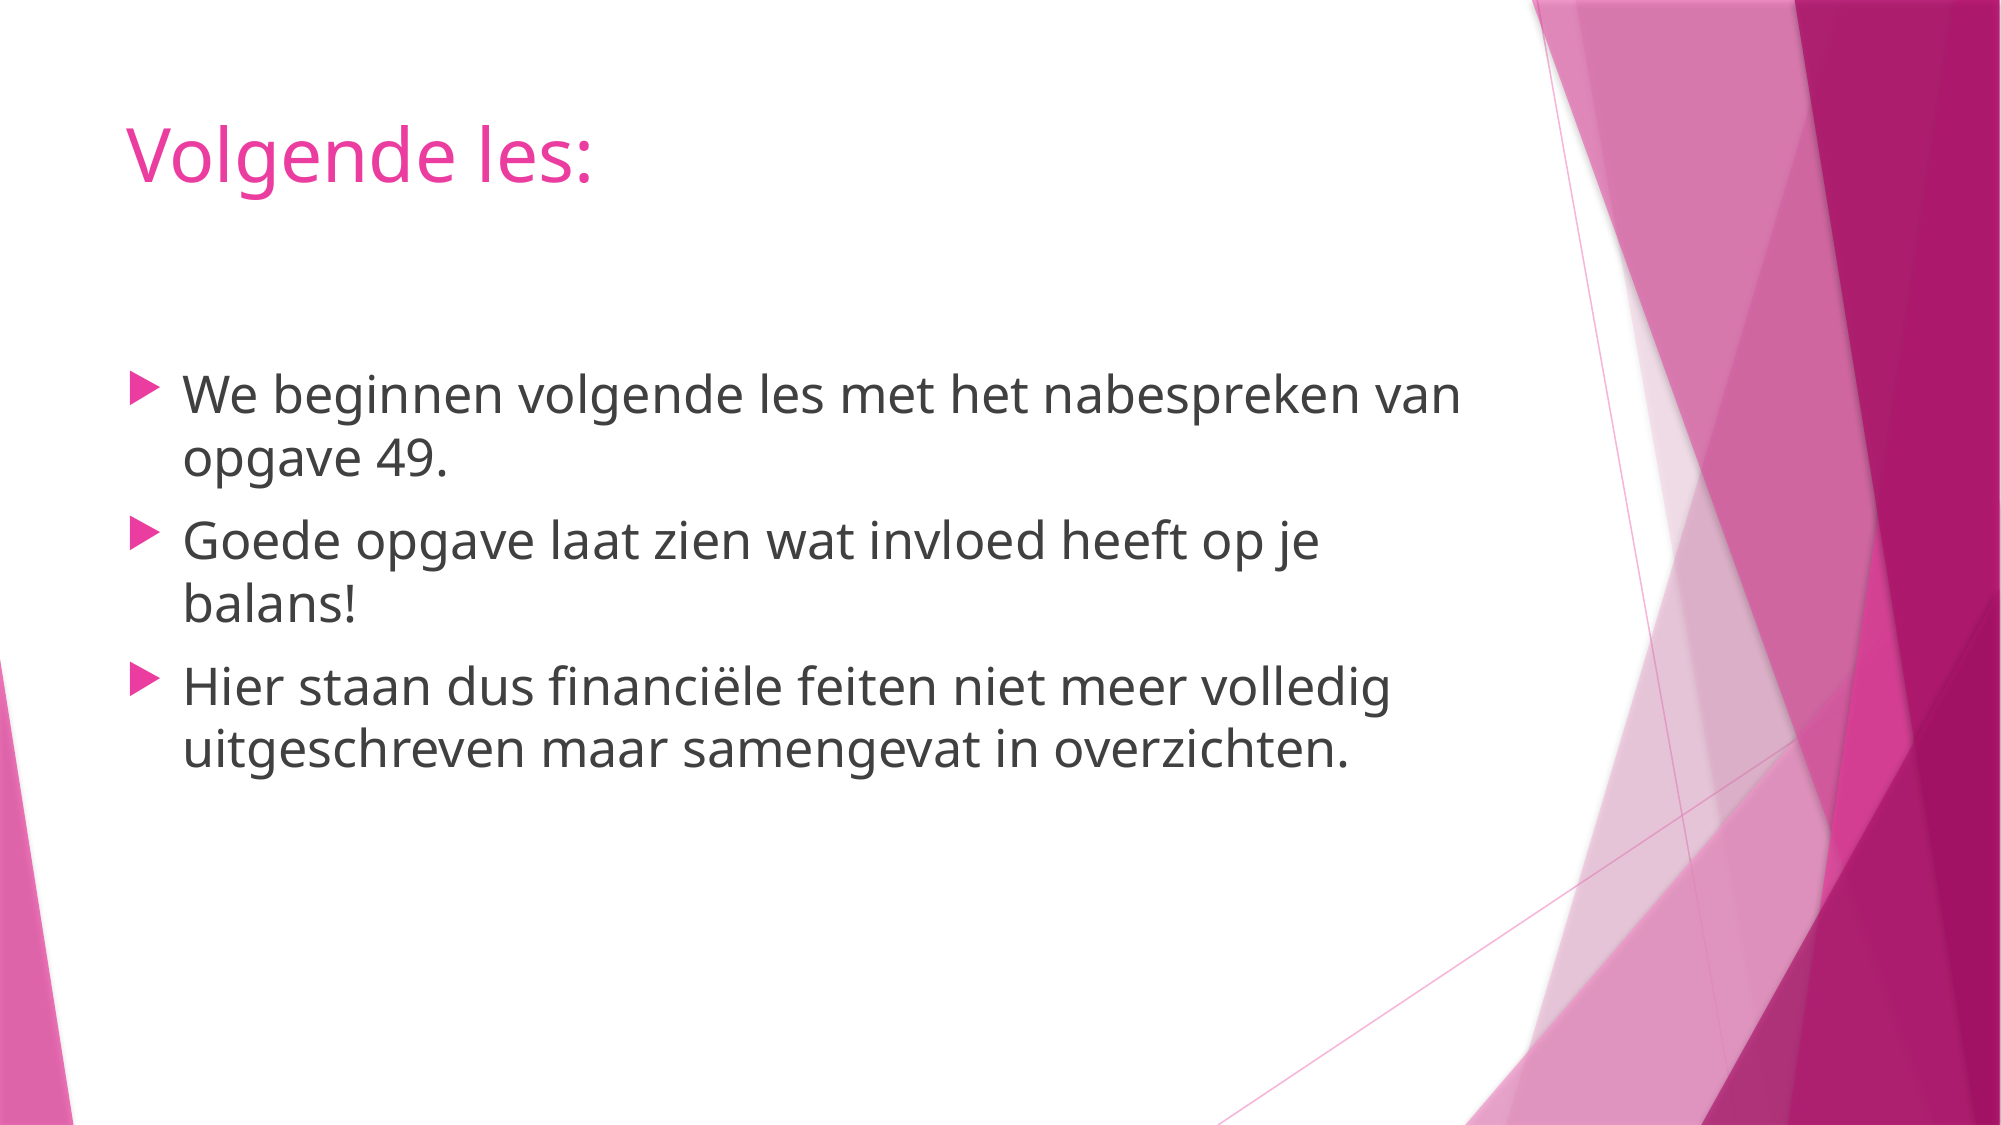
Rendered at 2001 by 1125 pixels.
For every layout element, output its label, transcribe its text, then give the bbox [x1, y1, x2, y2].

title Volgende les: [111, 99, 1522, 317]
list We beginnen volgende les met het nabespreken van opgave 49. Goede opgave laat zien wat invloed heeft op je balans! Hier staan dus financiële feiten niet meer volledig uitgeschreven maar samengevat in overzichten. [111, 354, 1522, 992]
